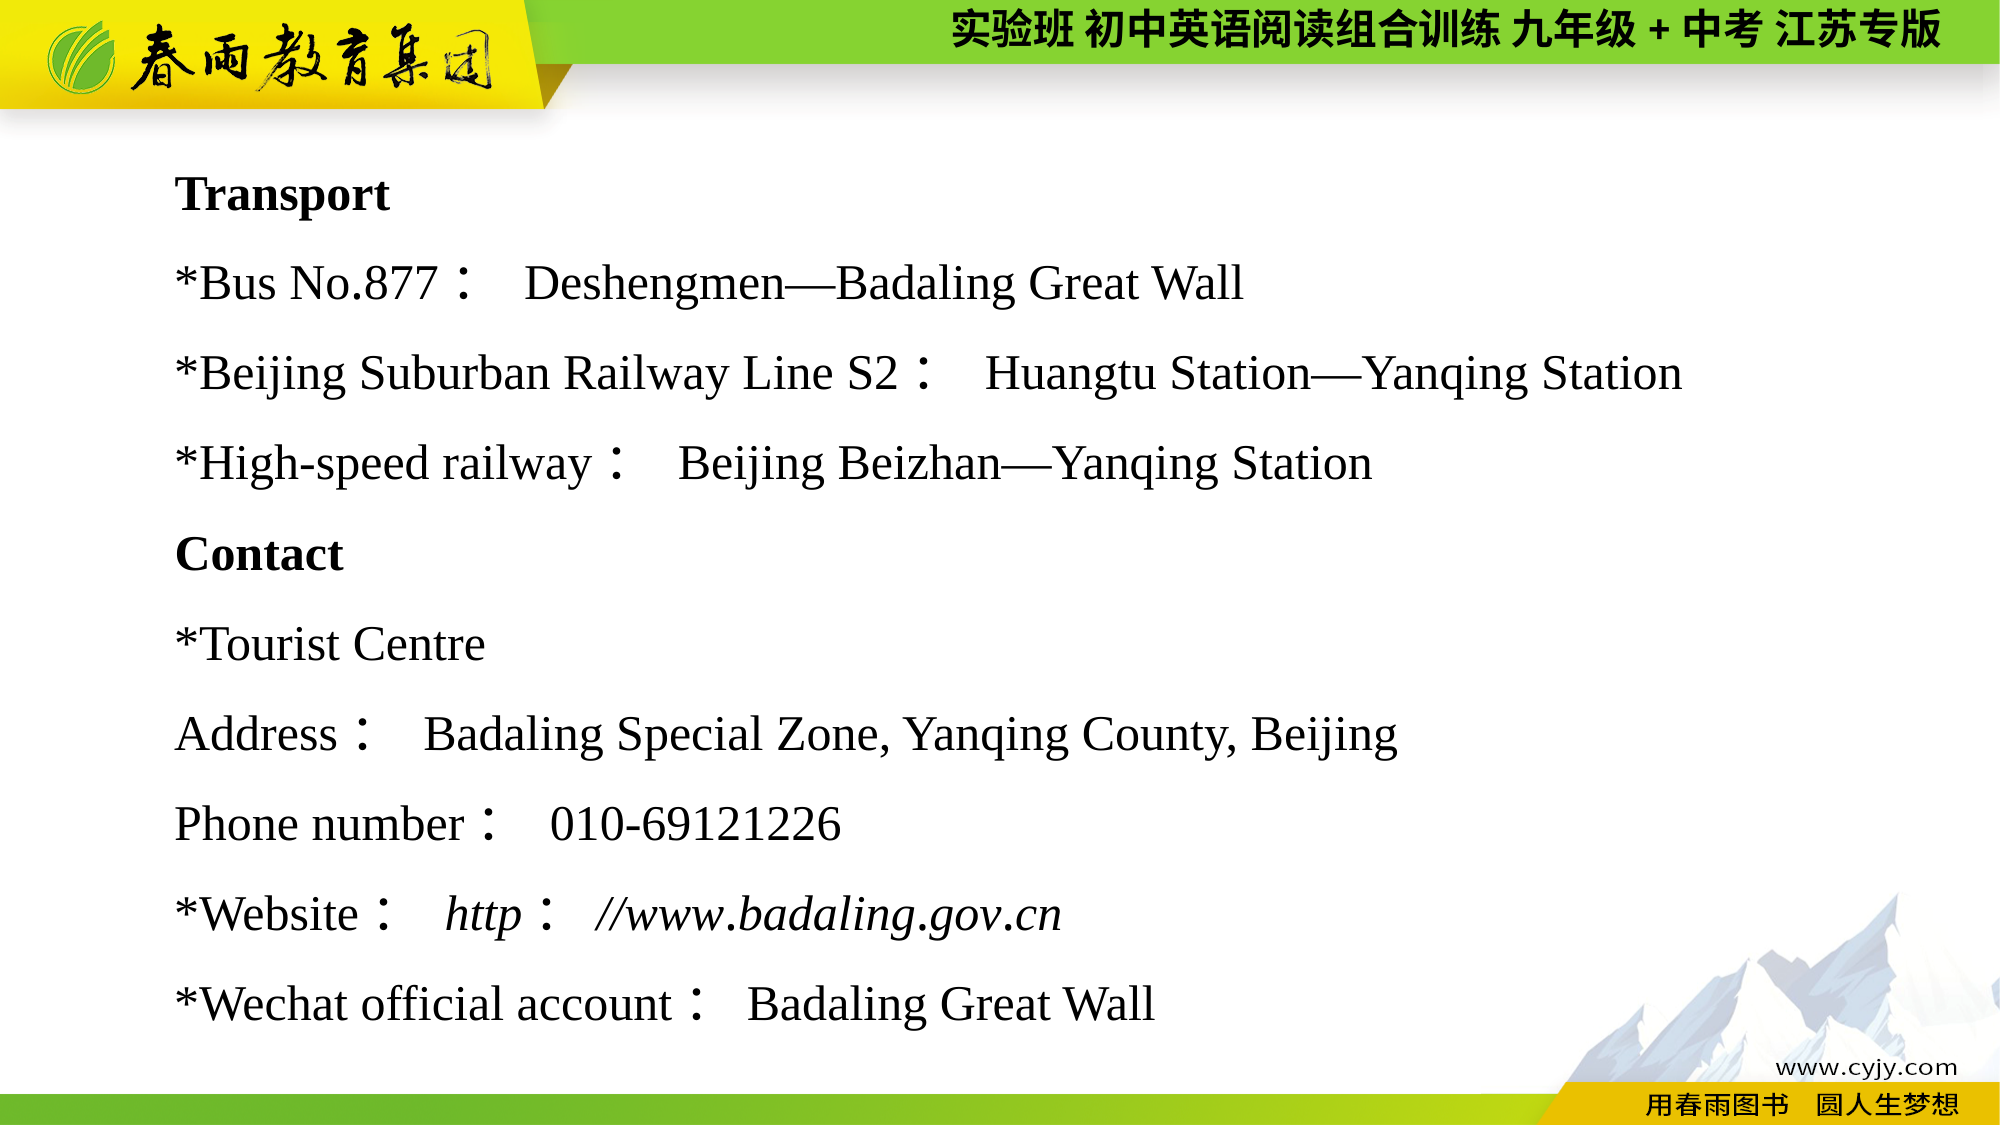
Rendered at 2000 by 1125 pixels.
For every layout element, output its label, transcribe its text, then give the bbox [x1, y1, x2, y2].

list Transport *Bus No.877： Deshengmen—Badaling Great Wall *Beijing Suburban Railway Line S2： Huangtu Station—Yanqing Station *High-speed railway： Beijing Beizhan—Yanqing Station Contact *Tourist Centre Address： Badaling Special Zone, Yanqing County, Beijing Phone number： 010-69121226 *Website： http：//www.badaling.gov.cn *Wechat official account：Badaling Great Wall [59, 122, 1944, 1035]
picture [0, 0, 2000, 1125]
